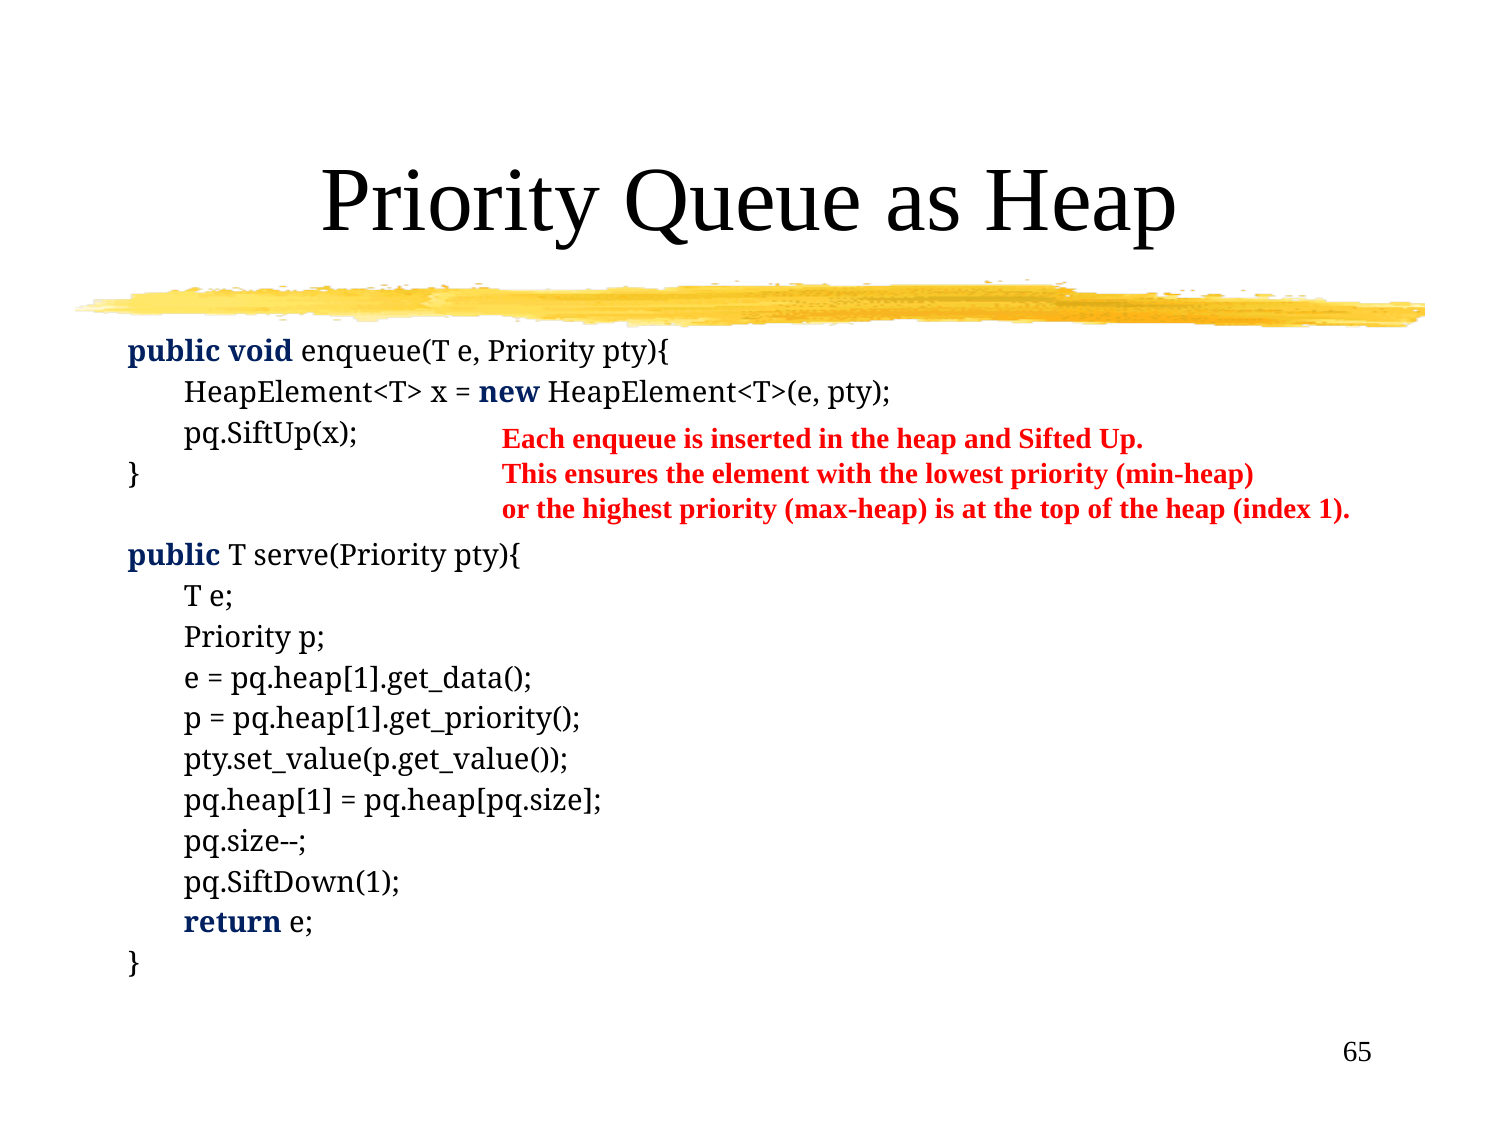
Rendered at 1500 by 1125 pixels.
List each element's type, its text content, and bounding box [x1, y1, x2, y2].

slide_number 65 [1074, 1024, 1388, 1101]
title Priority Queue as Heap [112, 99, 1388, 288]
text_box Each enqueue is inserted in the heap and Sifted Up. This ensures the element with the lowest priority (min-heap) or the highest priority (max-heap) is at the top of the heap (index 1). [487, 412, 1367, 533]
picture [75, 274, 1425, 338]
list public void enqueue(T e, Priority pty){ HeapElement<T> x = new HeapElement<T>(e, pty); pq.SiftUp(x); } public T serve(Priority pty){ T e; Priority p; e = pq.heap[1].get_data(); p = pq.heap[1].get_priority(); pty.set_value(p.get_value()); pq.heap[1] = pq.heap[pq.size]; pq.size--; pq.SiftDown(1); return e; } [112, 324, 1388, 1001]
